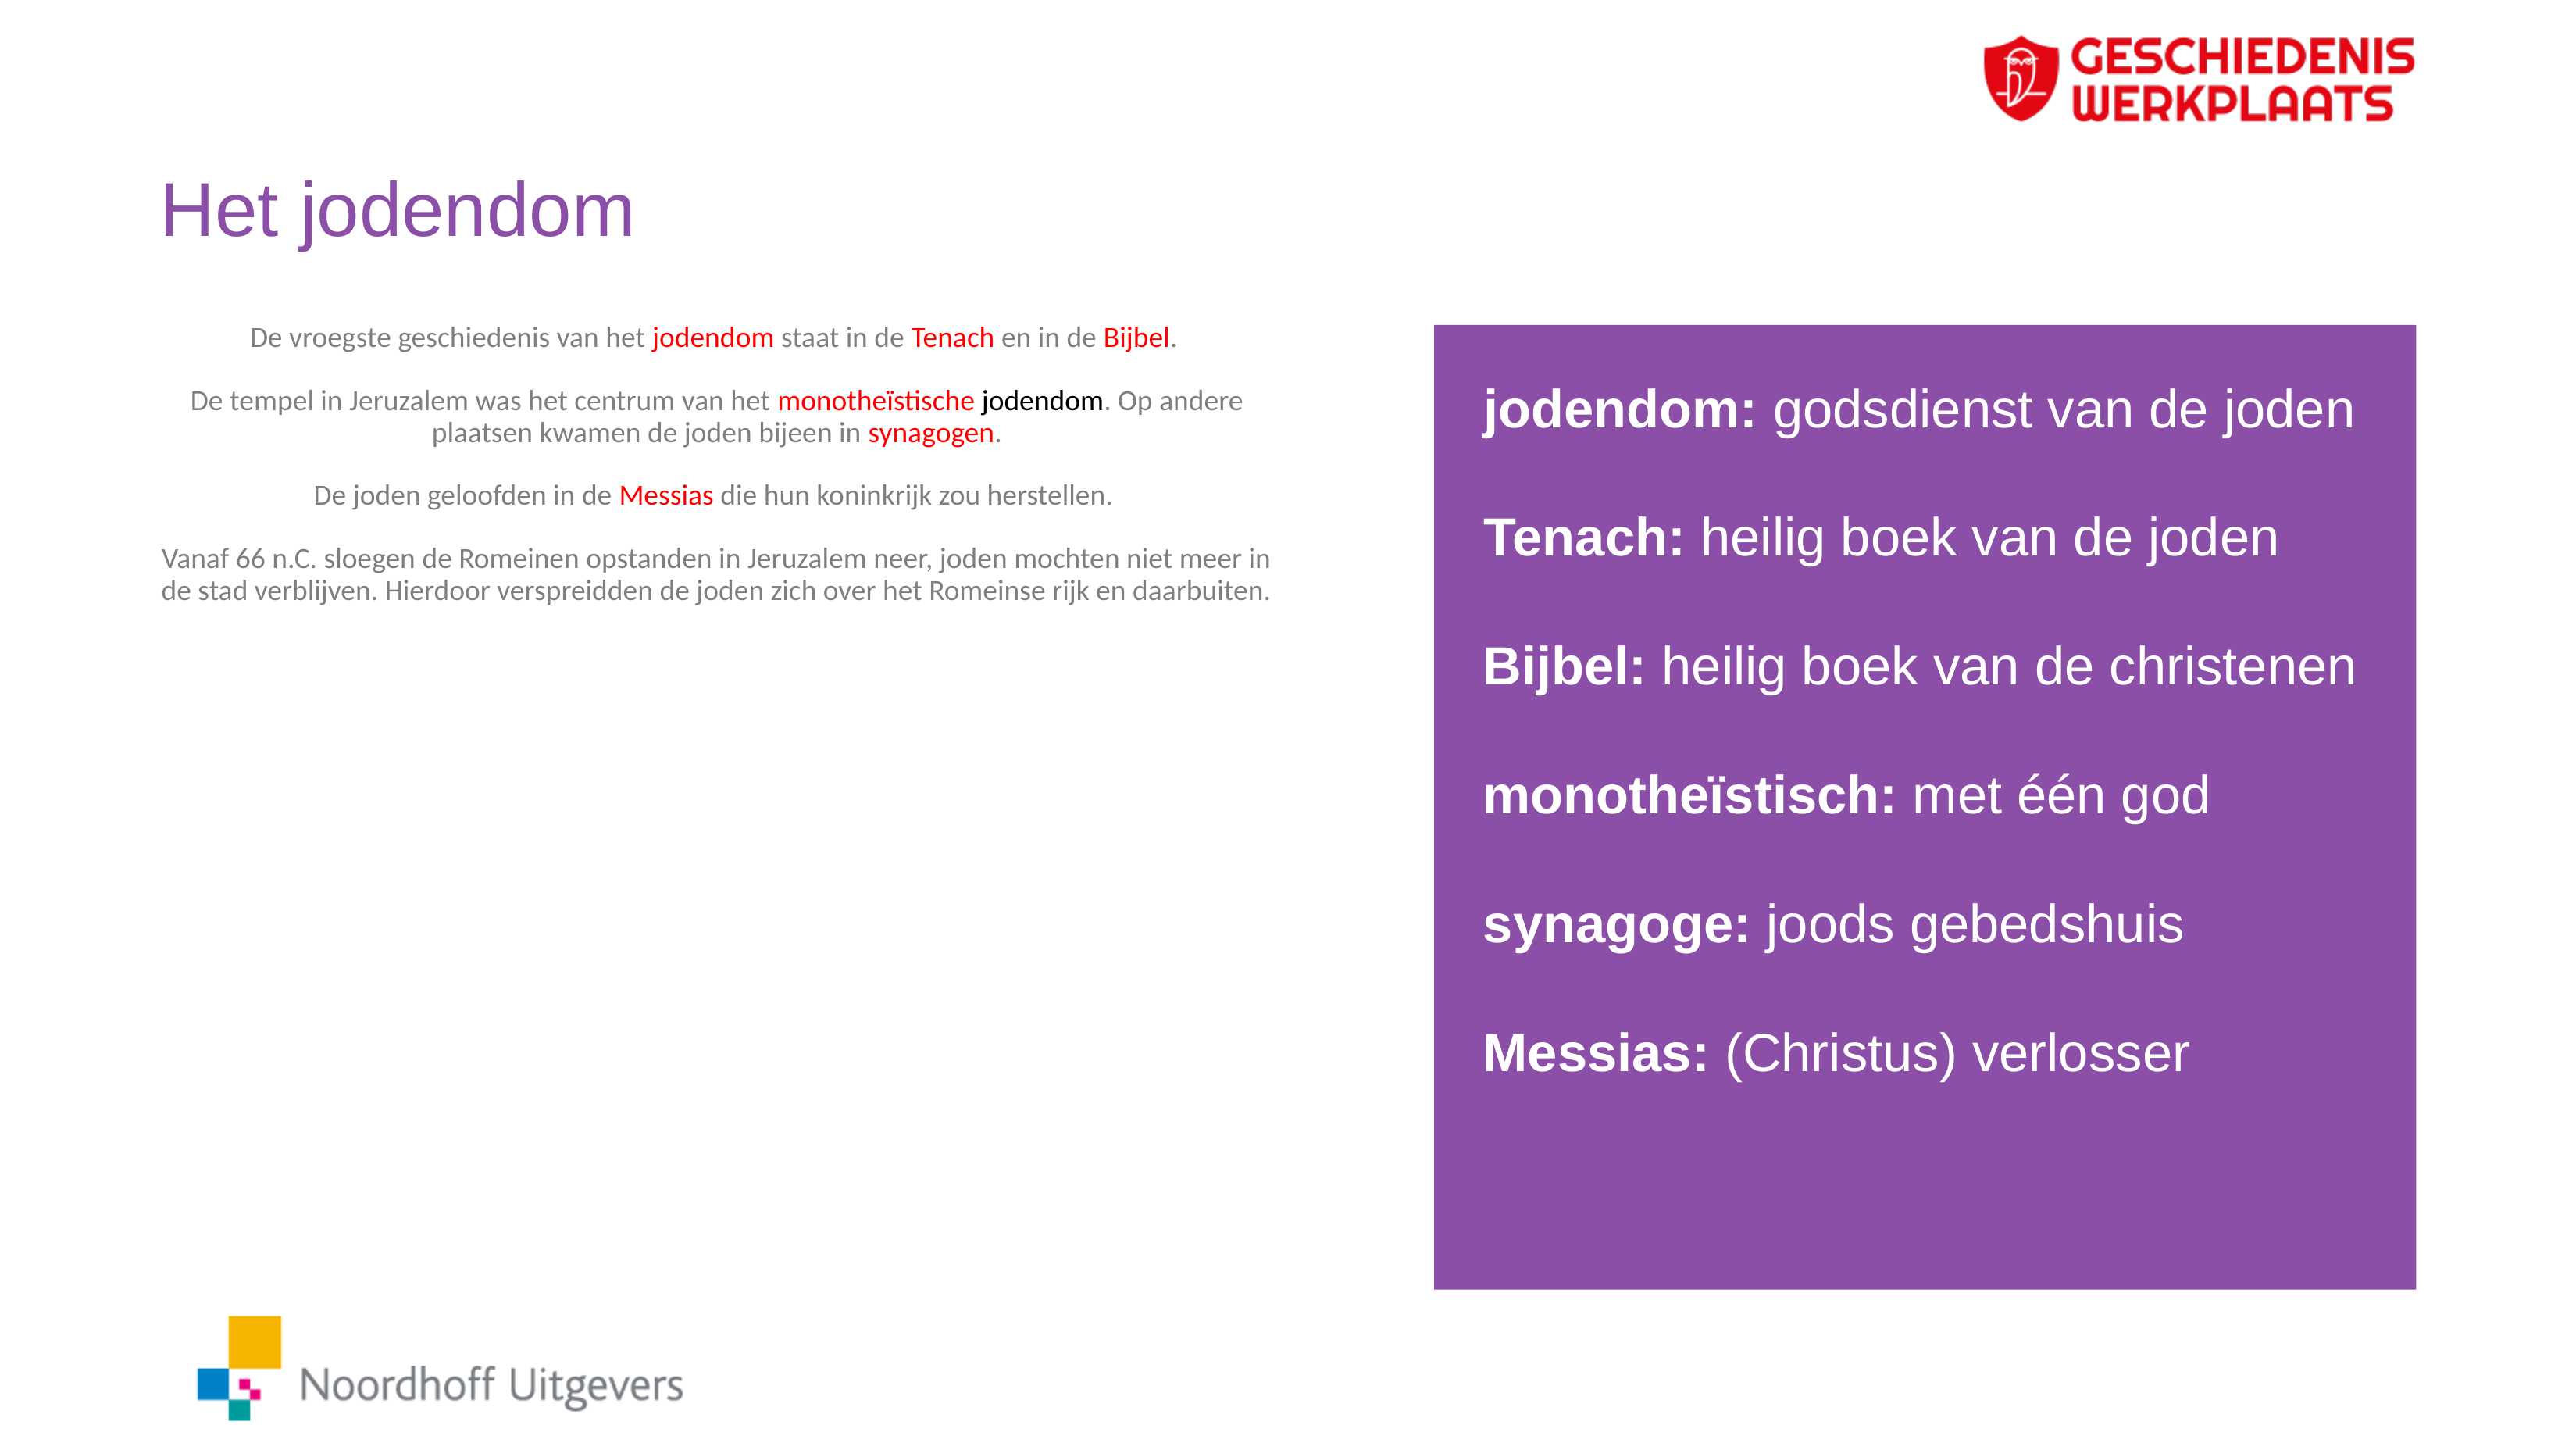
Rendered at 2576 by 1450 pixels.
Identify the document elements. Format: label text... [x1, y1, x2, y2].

picture [159, 1288, 802, 1449]
picture [1610, 0, 2576, 161]
text_box jodendom: godsdienst van de joden Tenach: heilig boek van de joden Bijbel: heilig boek van de christenen monotheïstisch: met één god synagoge: joods gebedshuis Messias: (Christus) verlosser [1434, 324, 2417, 1290]
list De vroegste geschiedenis van het jodendom staat in de Tenach en in de Bijbel. De tempel in Jeruzalem was het centrum van het monotheïstische jodendom. Op andere plaatsen kwamen de joden bijeen in synagogen. De joden geloofden in de Messias die hun koninkrijk zou herstellen. Vanaf 66 n.C. sloegen de Romeinen opstanden in Jeruzalem neer, joden mochten niet meer in de stad verblijven. Hierdoor verspreidden de joden zich over het Romeinse rijk en daarbuiten. [159, 322, 1288, 1288]
title Het jodendom [159, 159, 2416, 266]
